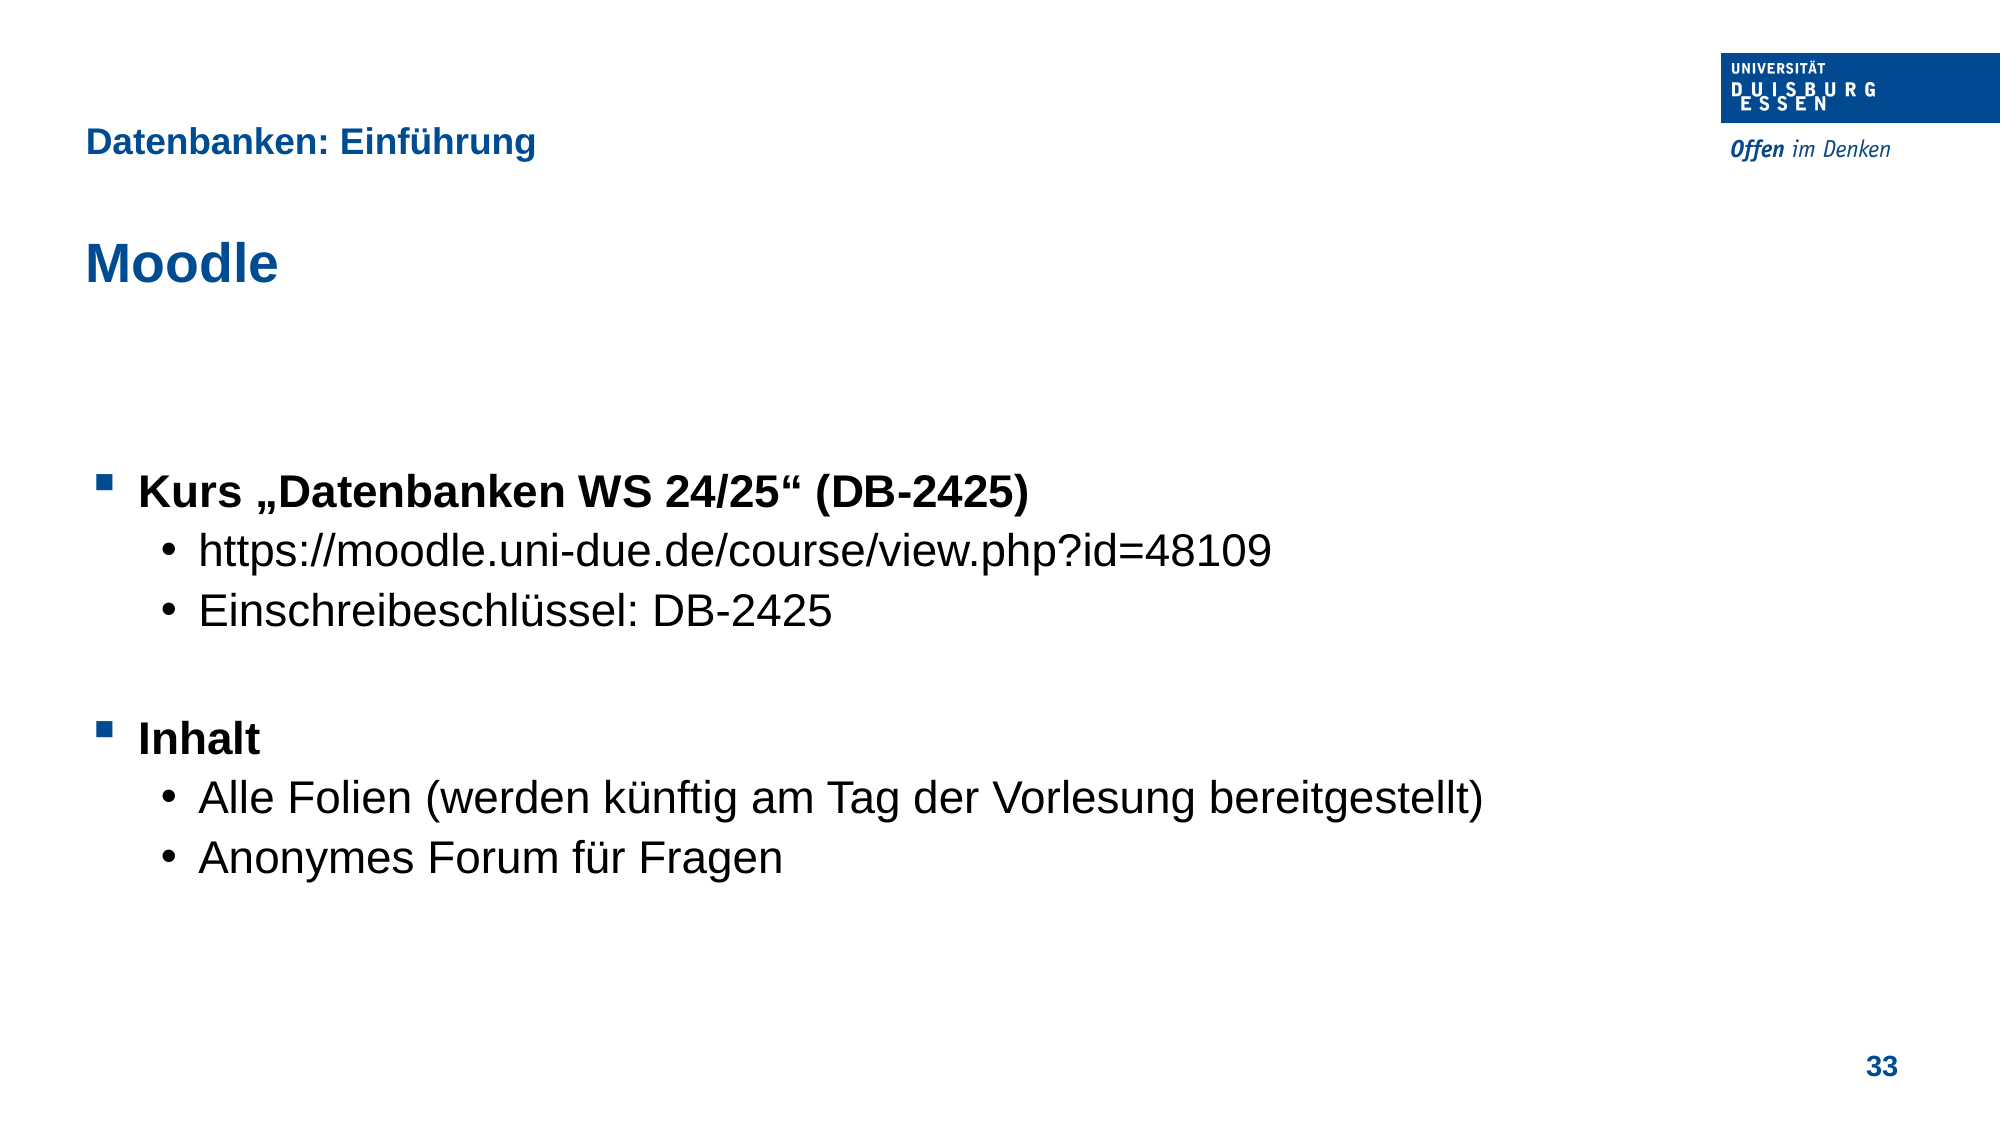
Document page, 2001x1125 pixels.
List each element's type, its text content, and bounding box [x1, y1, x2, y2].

list Datenbanken: Einführung [85, 122, 1694, 163]
list Kurs „Datenbanken WS 24/25“ (DB-2425) https://moodle.uni-due.de/course/view.php?id=48109 Einschreibeschlüssel: DB-2425 Inhalt Alle Folien (werden künftig am Tag der Vorlesung bereitgestellt) Anonymes Forum für Fragen [85, 454, 1694, 987]
picture [1721, 53, 2000, 162]
slide_number 33 [1677, 1039, 1914, 1081]
list Moodle [85, 227, 1694, 303]
